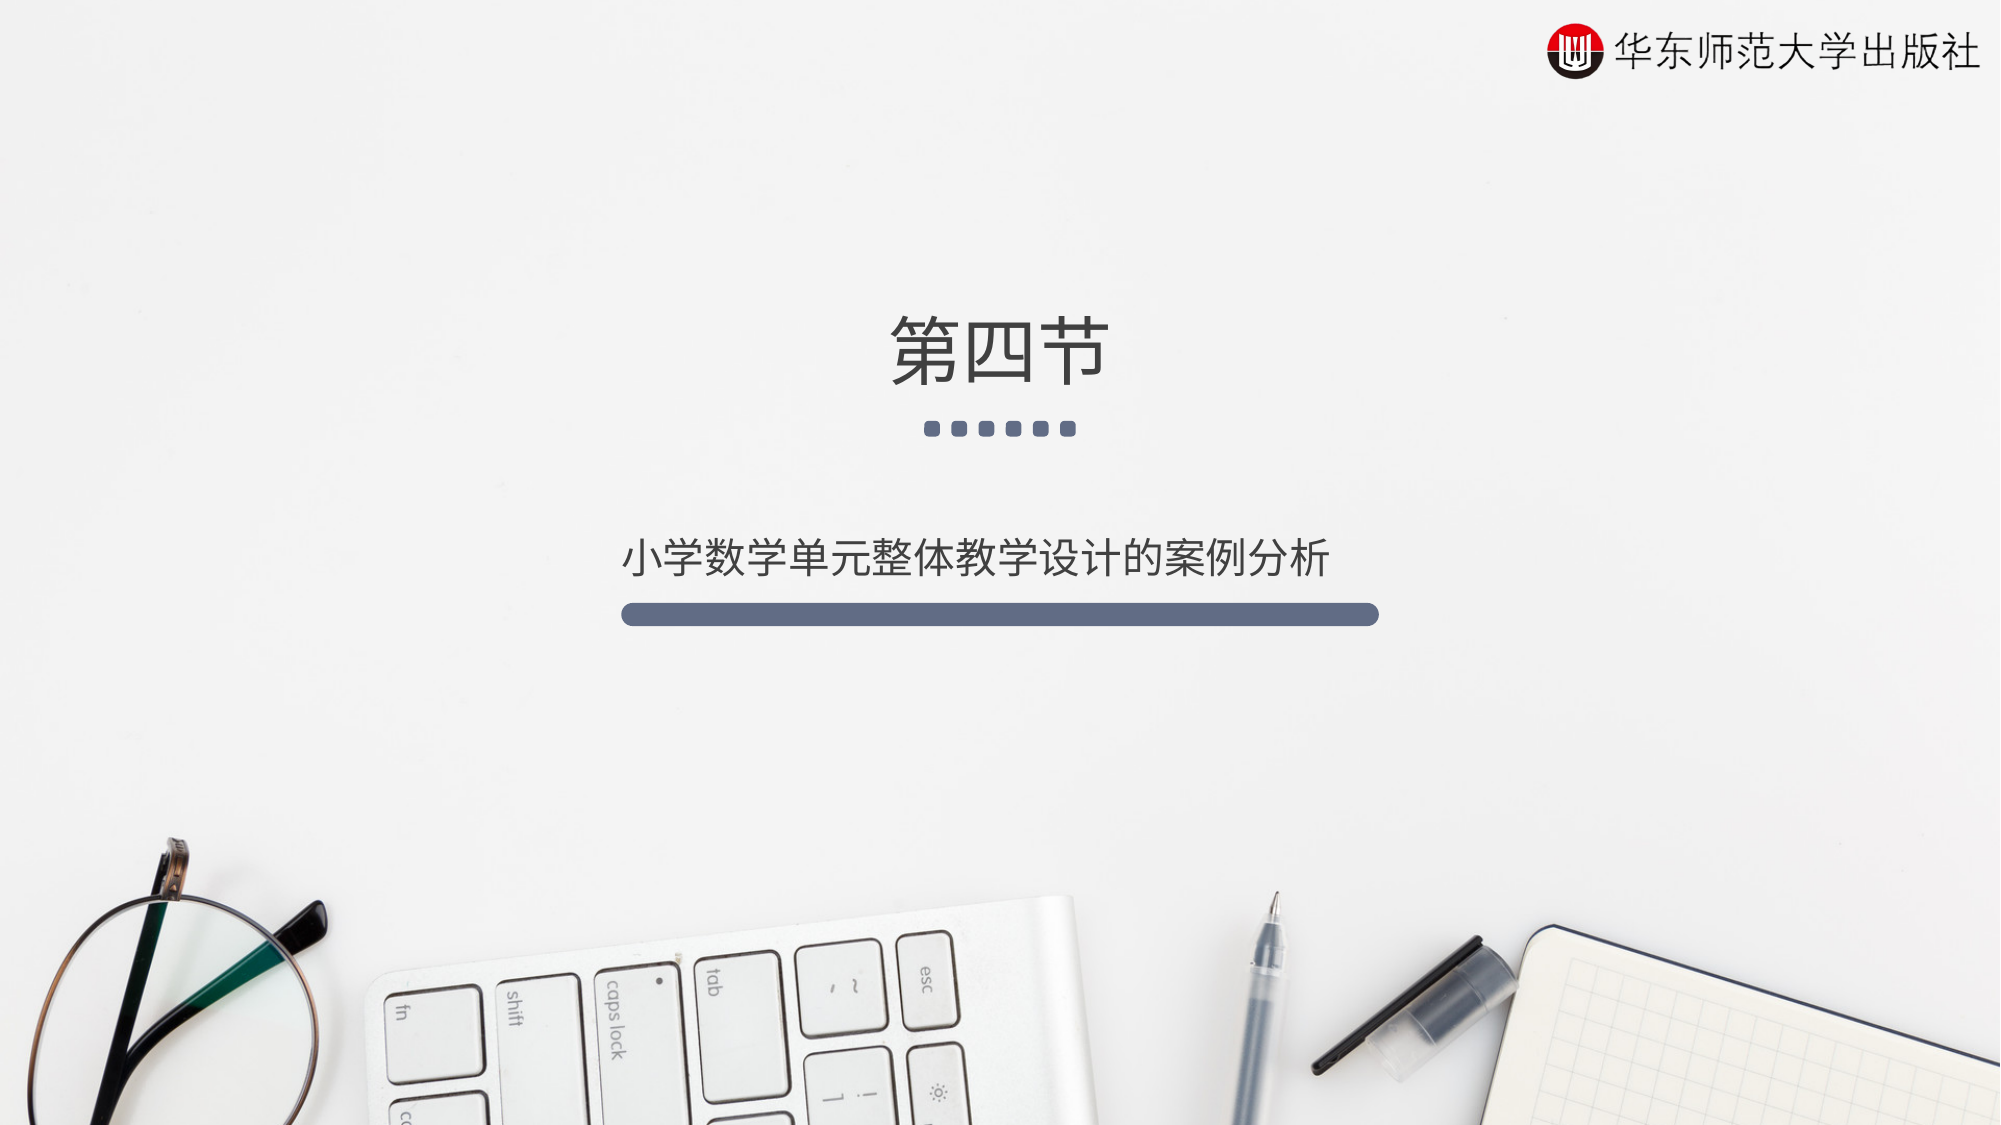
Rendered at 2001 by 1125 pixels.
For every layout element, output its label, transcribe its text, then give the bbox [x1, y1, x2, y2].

text_box 小学数学单元整体教学设计的案例分析 [621, 531, 1379, 582]
picture [0, 0, 2000, 1125]
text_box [1536, 13, 1989, 83]
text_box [924, 420, 1076, 437]
text_box 第四节 [638, 296, 1361, 402]
text_box [620, 601, 1380, 628]
